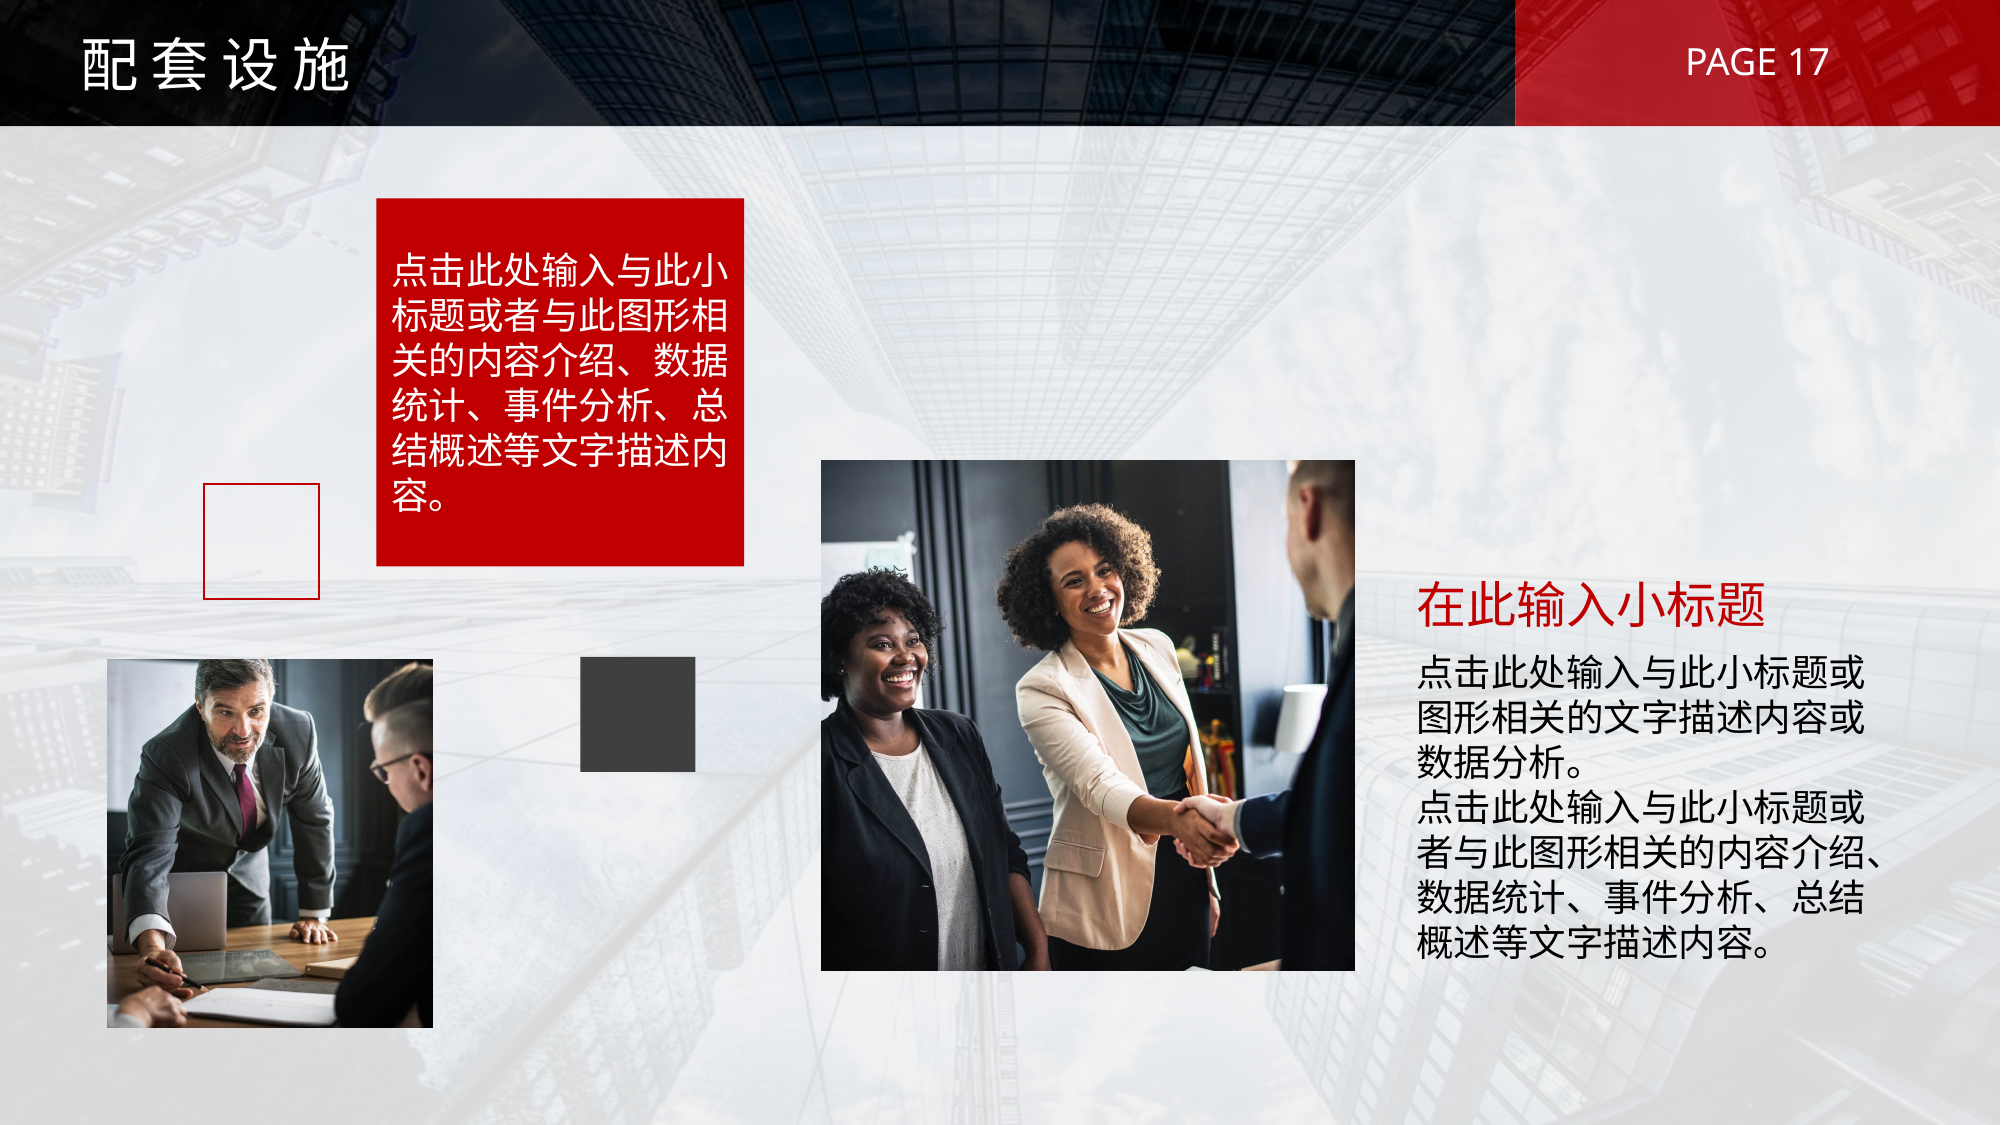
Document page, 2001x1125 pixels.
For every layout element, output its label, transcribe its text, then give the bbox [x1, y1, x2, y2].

title 配套设施 [65, 20, 931, 106]
text_box 点击此处输入与此小标题或图形相关的文字描述内容或数据分析。 点击此处输入与此小标题或者与此图形相关的内容介绍、数据统计、事件分析、总结概述等文字描述内容。 [1401, 642, 1911, 972]
picture [107, 659, 433, 1028]
picture [0, 0, 1515, 126]
picture [821, 460, 1355, 971]
text_box [579, 656, 696, 773]
text_box 点击此处输入与此小标题或者与此图形相关的内容介绍、数据统计、事件分析、总结概述等文字描述内容。 [375, 197, 745, 567]
text_box 在此输入小标题 [1401, 566, 1911, 642]
text_box [203, 483, 320, 600]
